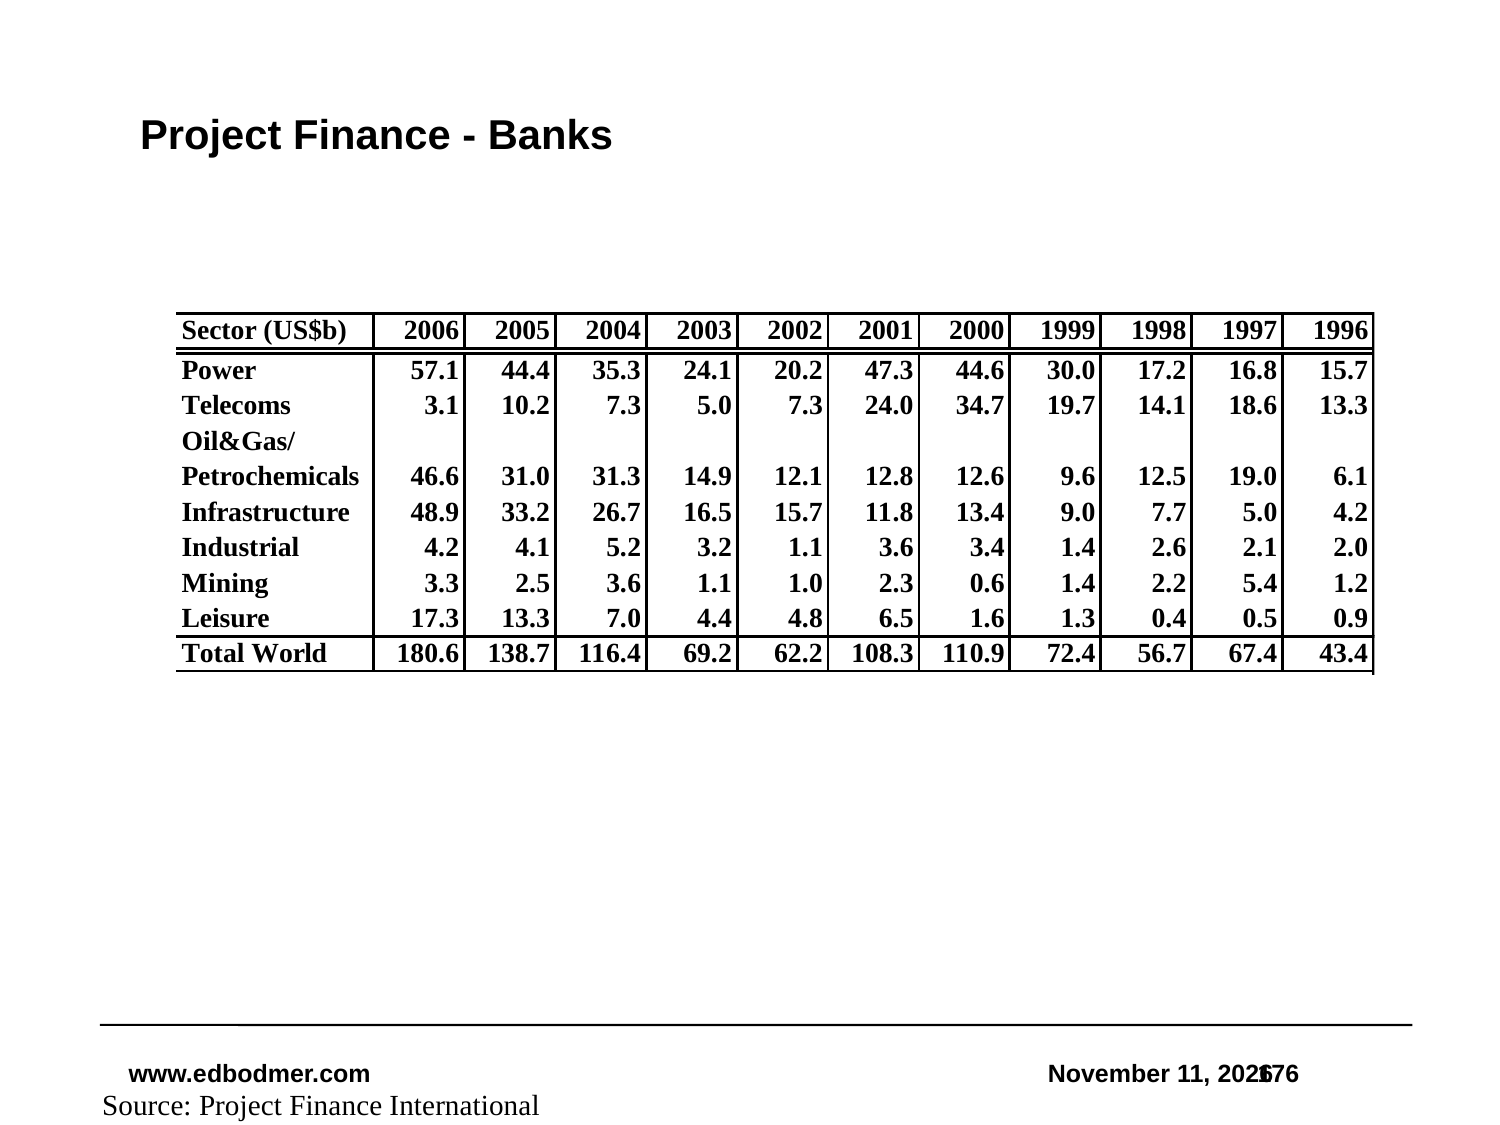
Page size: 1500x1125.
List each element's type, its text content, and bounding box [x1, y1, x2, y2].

text_box Source: Project Finance International [87, 1079, 555, 1125]
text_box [174, 312, 1376, 676]
title Project Finance - Banks [124, 99, 1288, 226]
